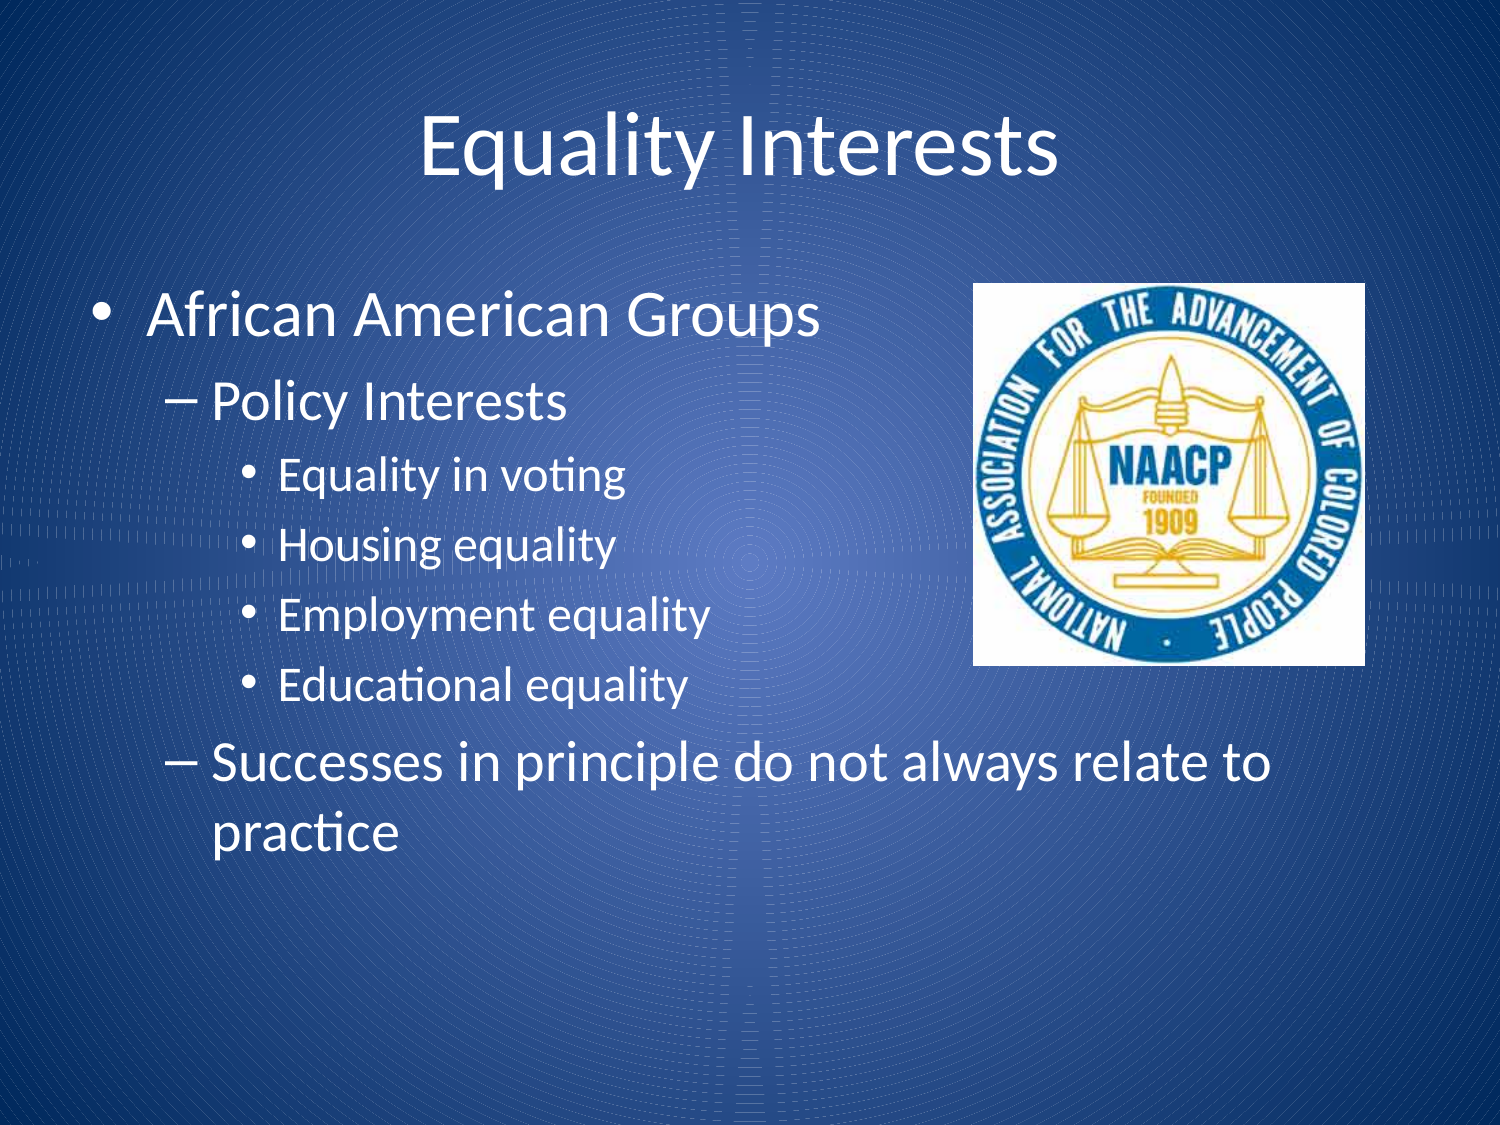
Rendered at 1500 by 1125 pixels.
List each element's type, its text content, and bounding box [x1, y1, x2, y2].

title Equality Interests [75, 45, 1425, 233]
list African American Groups Policy Interests Equality in voting Housing equality Employment equality Educational equality Successes in principle do not always relate to practice [75, 262, 1425, 1005]
picture [973, 283, 1365, 666]
